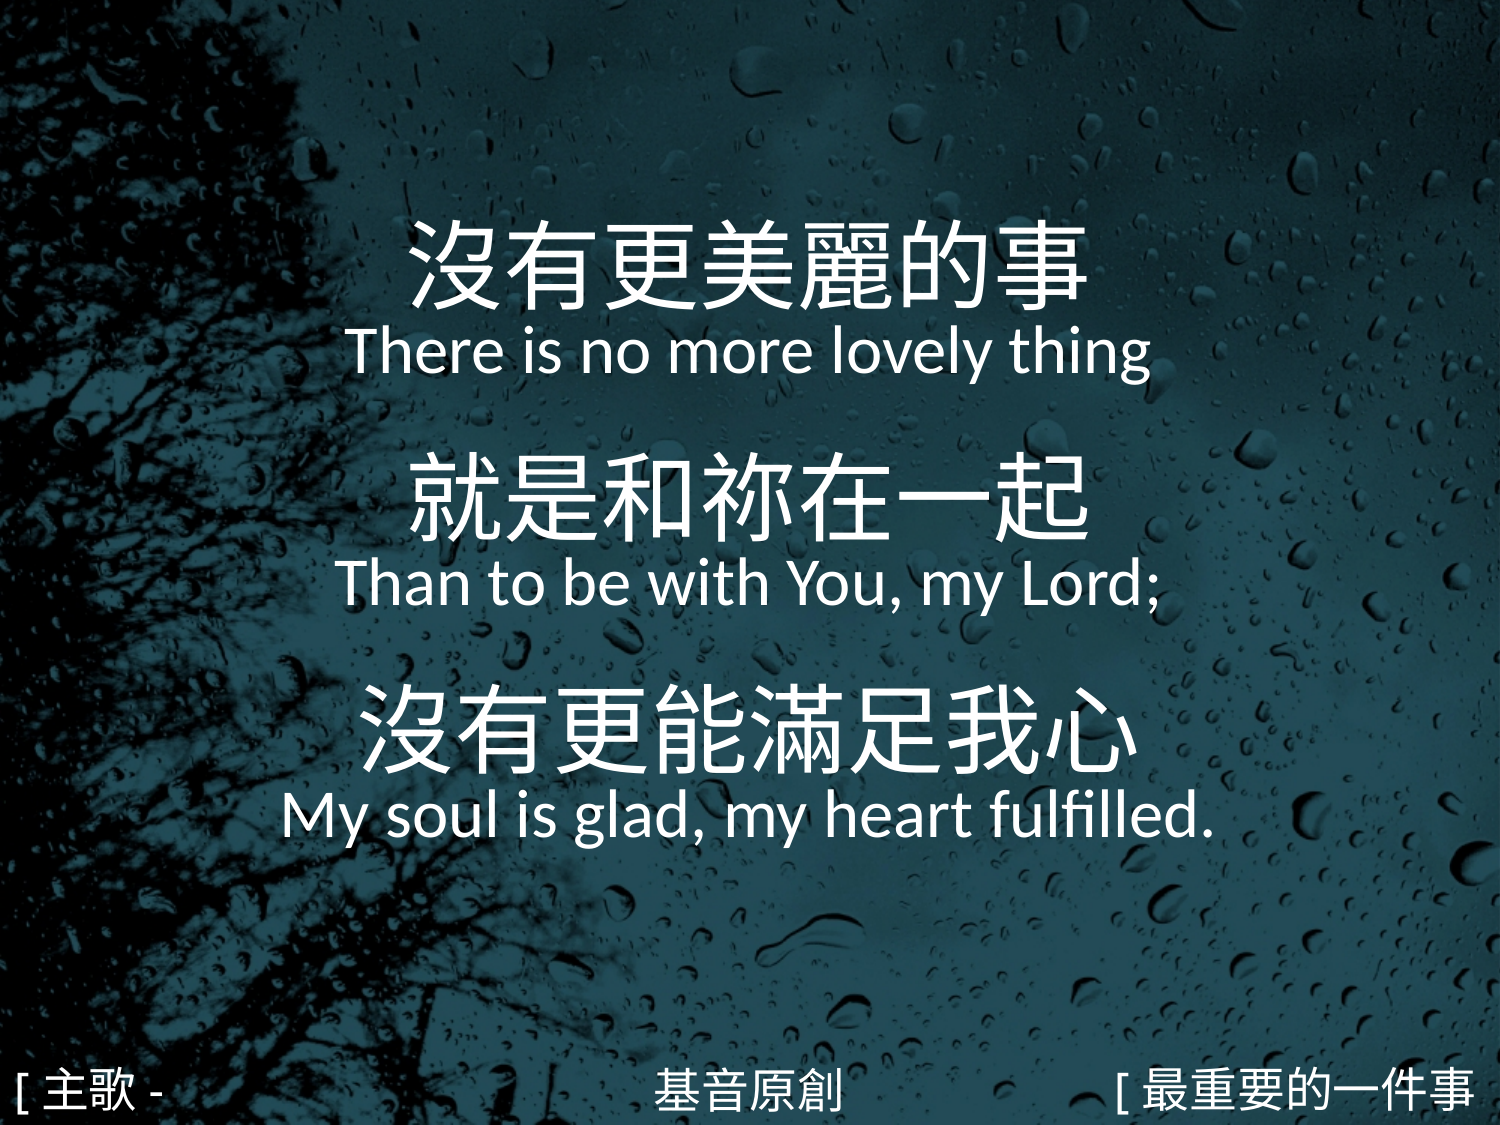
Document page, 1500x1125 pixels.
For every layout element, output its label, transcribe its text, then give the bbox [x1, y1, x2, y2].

text_box 基音原創 [0, 1053, 1500, 1125]
picture [0, 0, 1500, 1053]
text_box 沒有更美麗的事 There is no more lovely thing 就是和祢在一起 Than to be with You, my Lord; 沒有更能滿足我心 My soul is glad, my heart fulfilled. [0, 219, 1499, 919]
